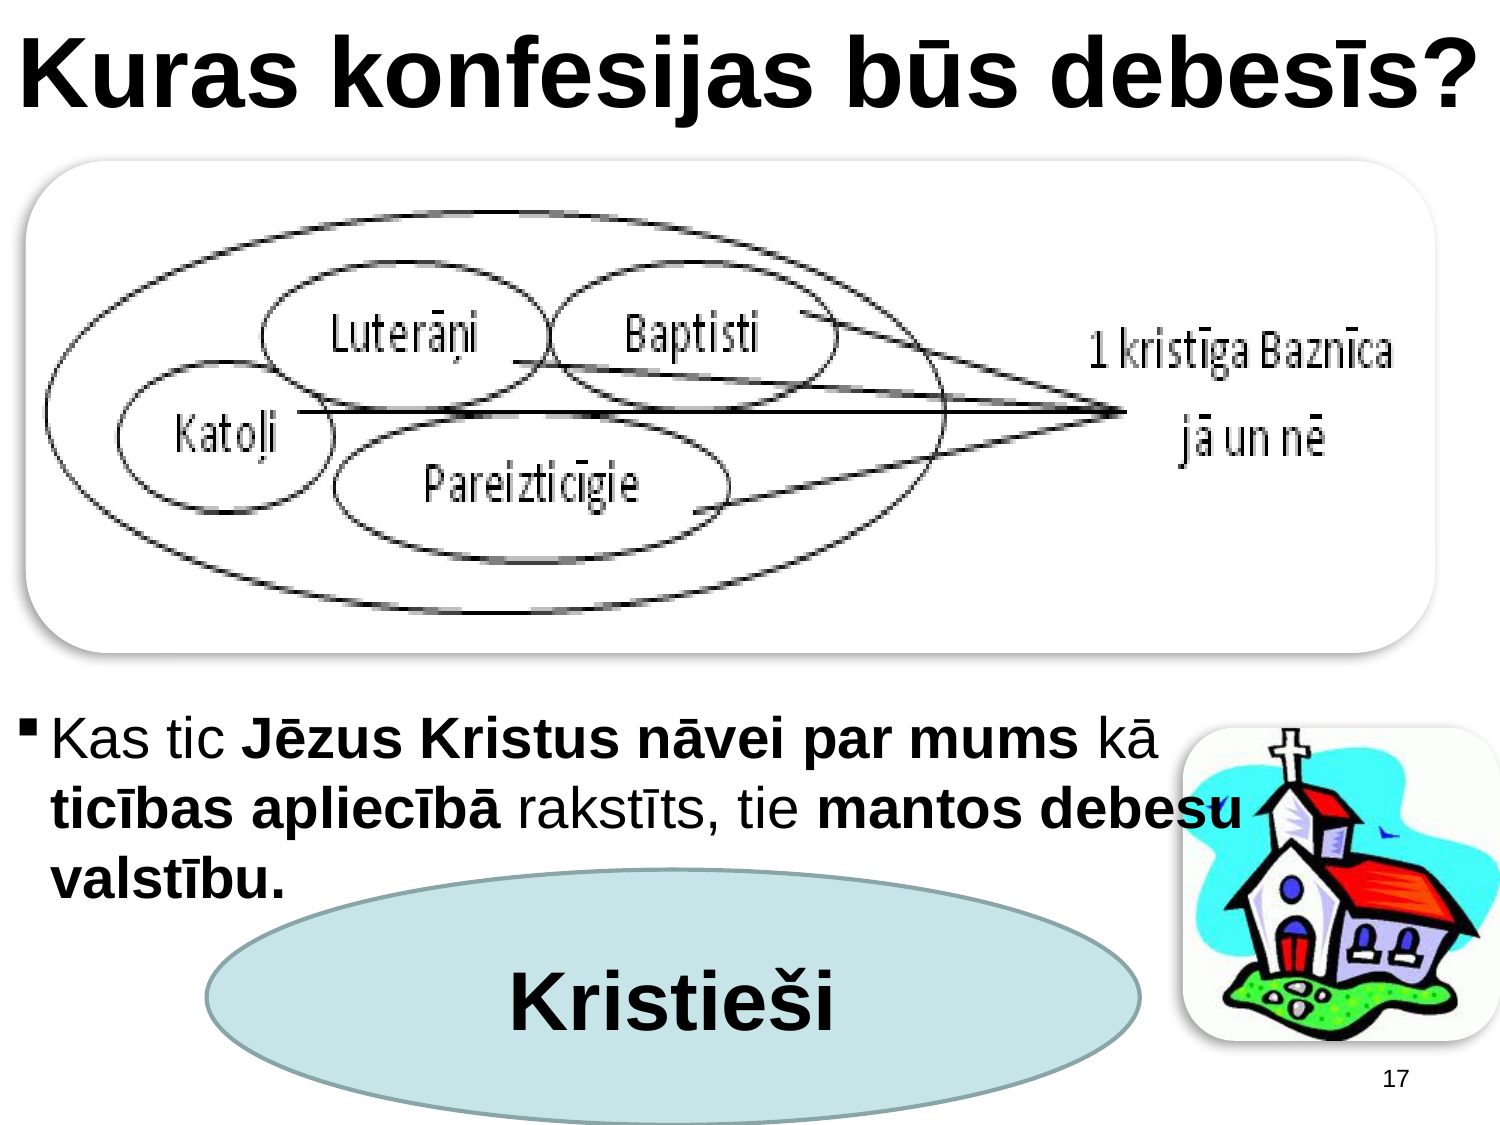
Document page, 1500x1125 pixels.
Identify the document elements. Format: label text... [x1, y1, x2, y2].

text_box Kristieši [204, 867, 1142, 1125]
text_box Kuras konfesijas būs debesīs? [0, 0, 1500, 135]
text_box Kas tic Jēzus Kristus nāvei par mums kā ticības apliecībā rakstīts, tie mantos debesu valstību. [0, 692, 1289, 918]
picture [25, 160, 1436, 654]
picture [1182, 727, 1500, 1041]
text_box 17 [1074, 1024, 1425, 1100]
